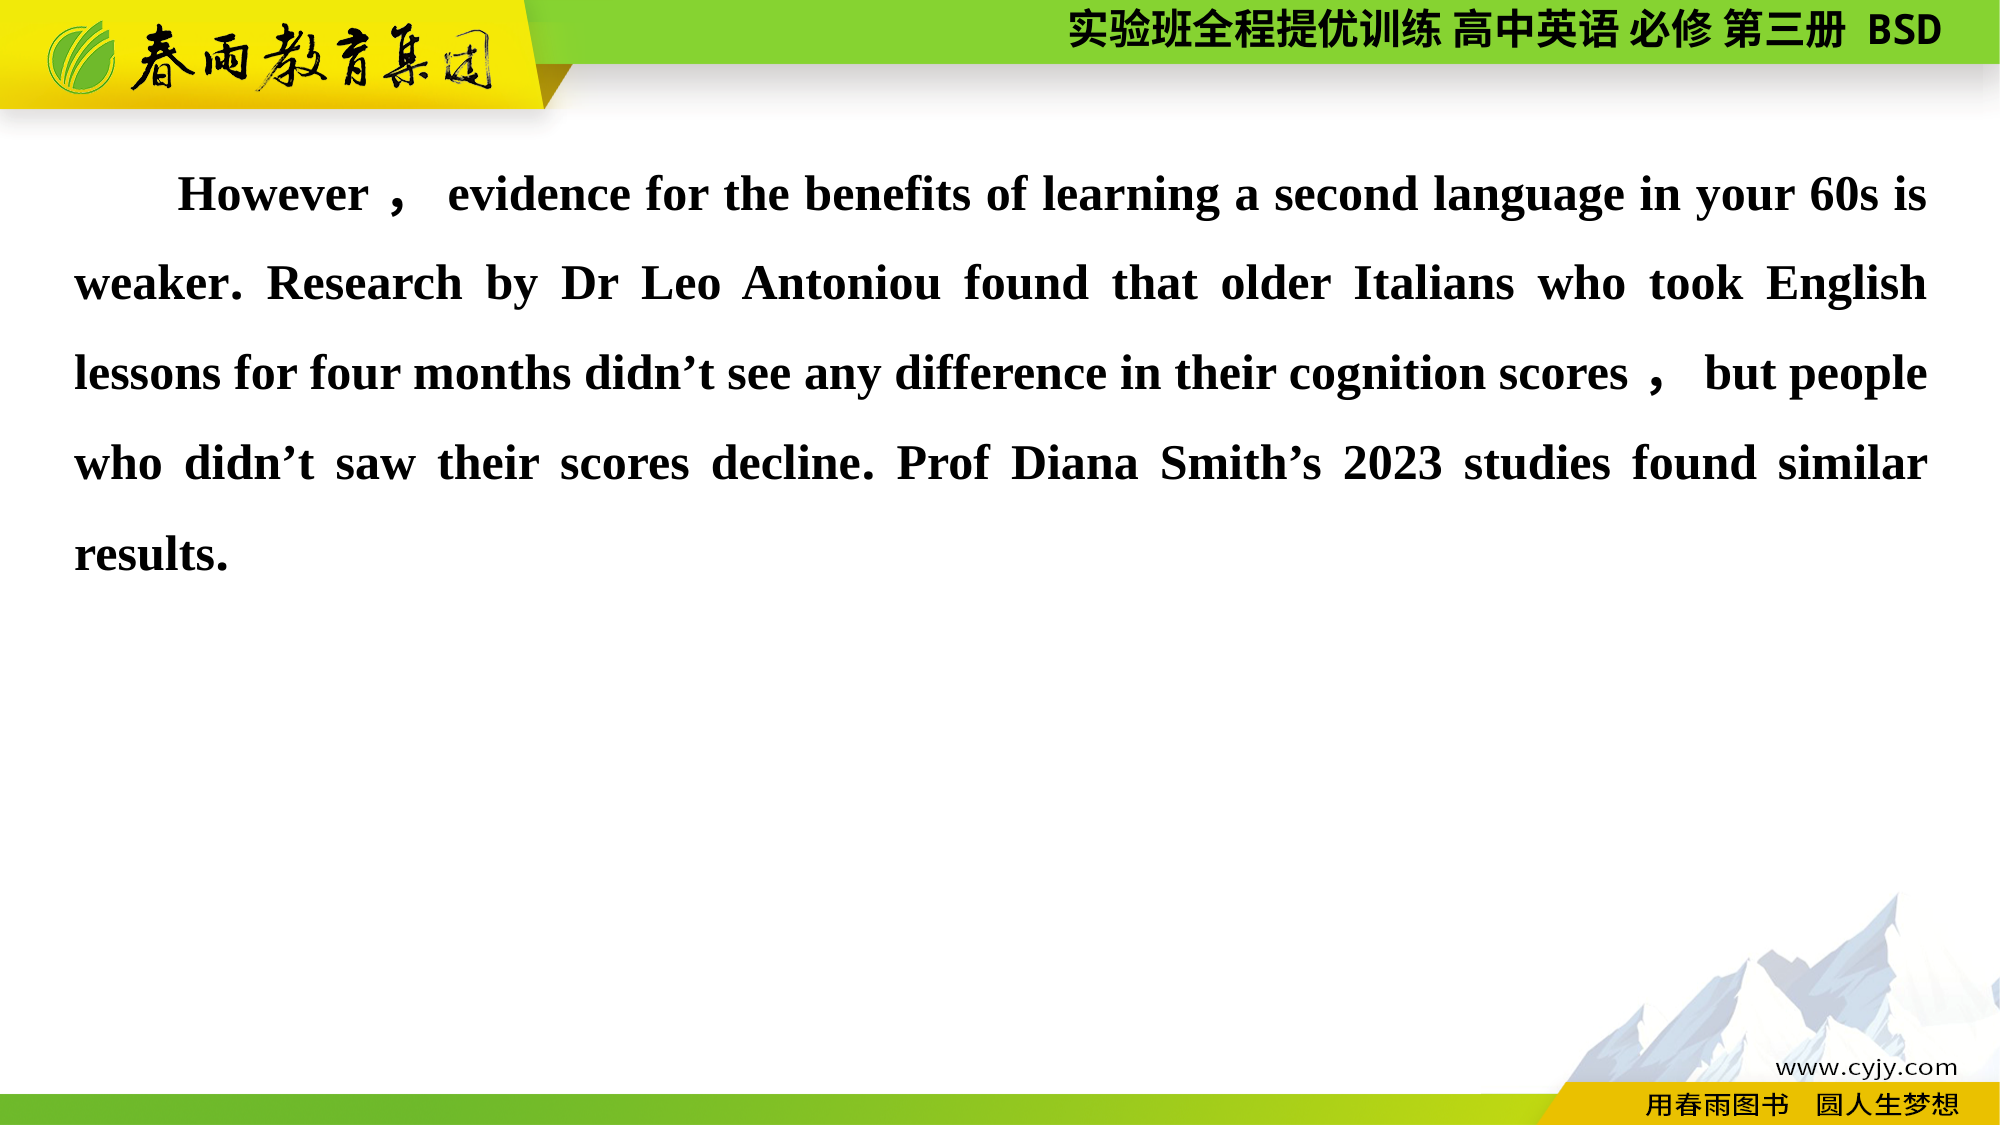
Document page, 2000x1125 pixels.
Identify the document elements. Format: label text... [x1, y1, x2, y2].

list However，evidence for the benefits of learning a second language in your 60s is weaker. Research by Dr Leo Antoniou found that older Italians who took English lessons for four months didn’t see any difference in their cognition scores，but people who didn’t saw their scores decline. Prof Diana Smith’s 2023 studies found similar results. [59, 122, 1944, 581]
picture [0, 0, 2000, 1125]
